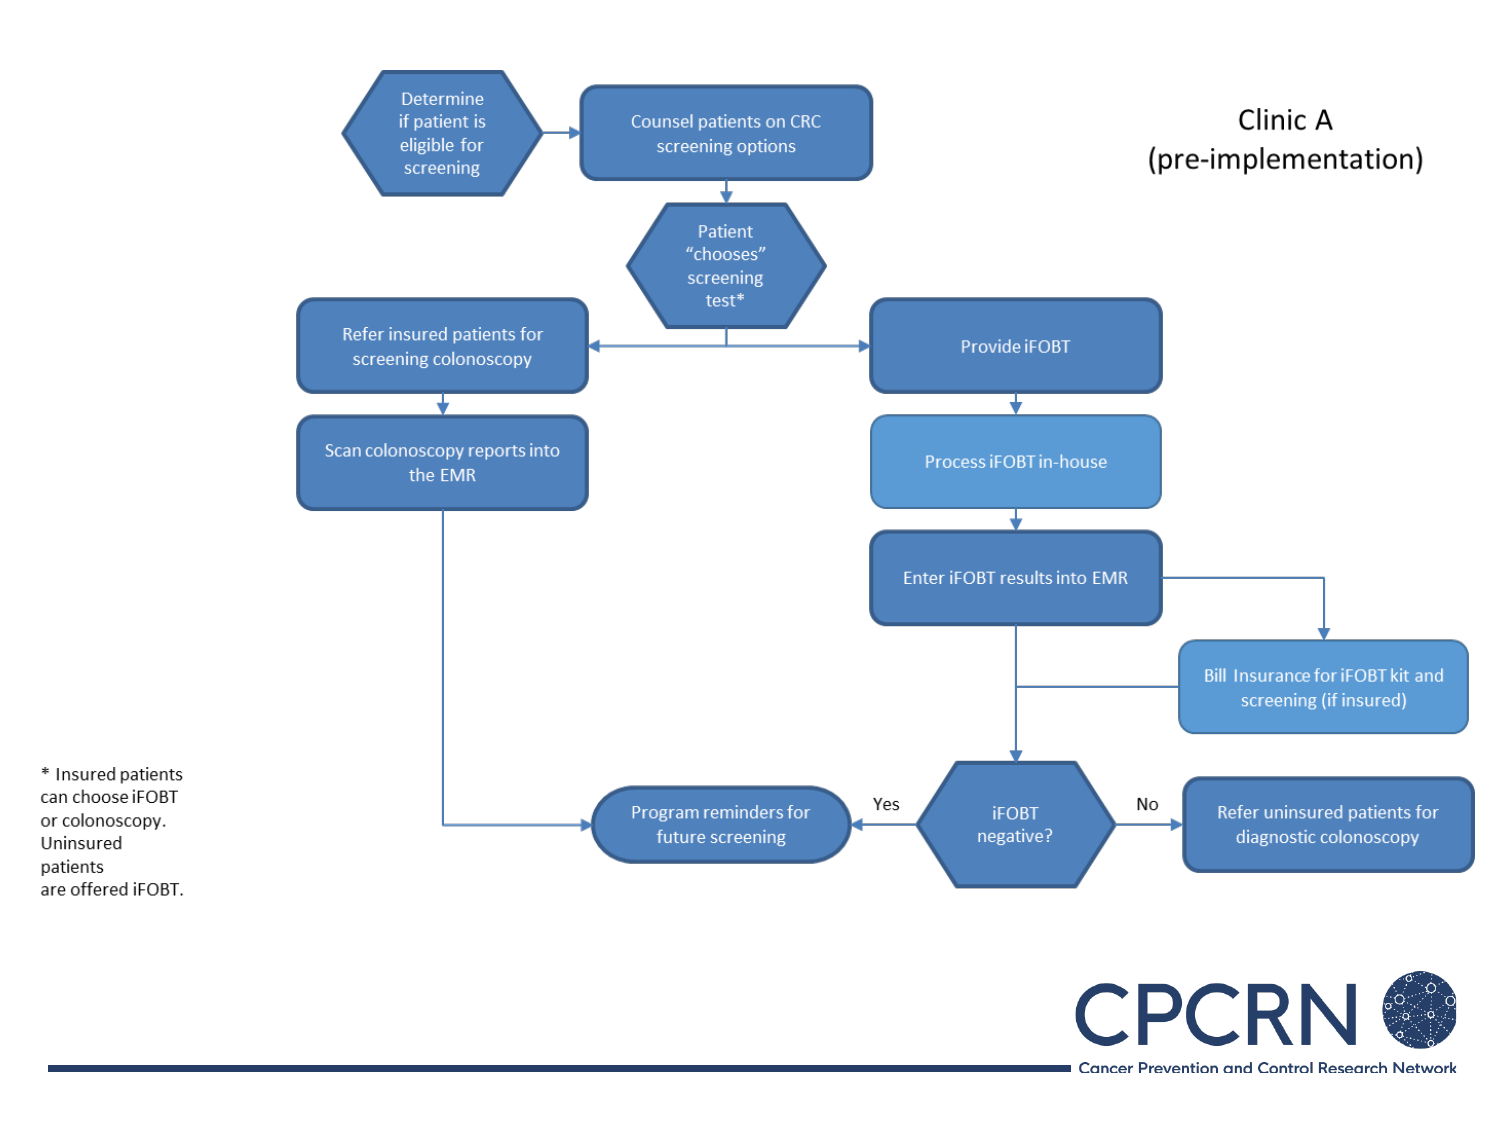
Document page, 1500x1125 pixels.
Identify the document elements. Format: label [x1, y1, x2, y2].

picture [25, 70, 1475, 913]
